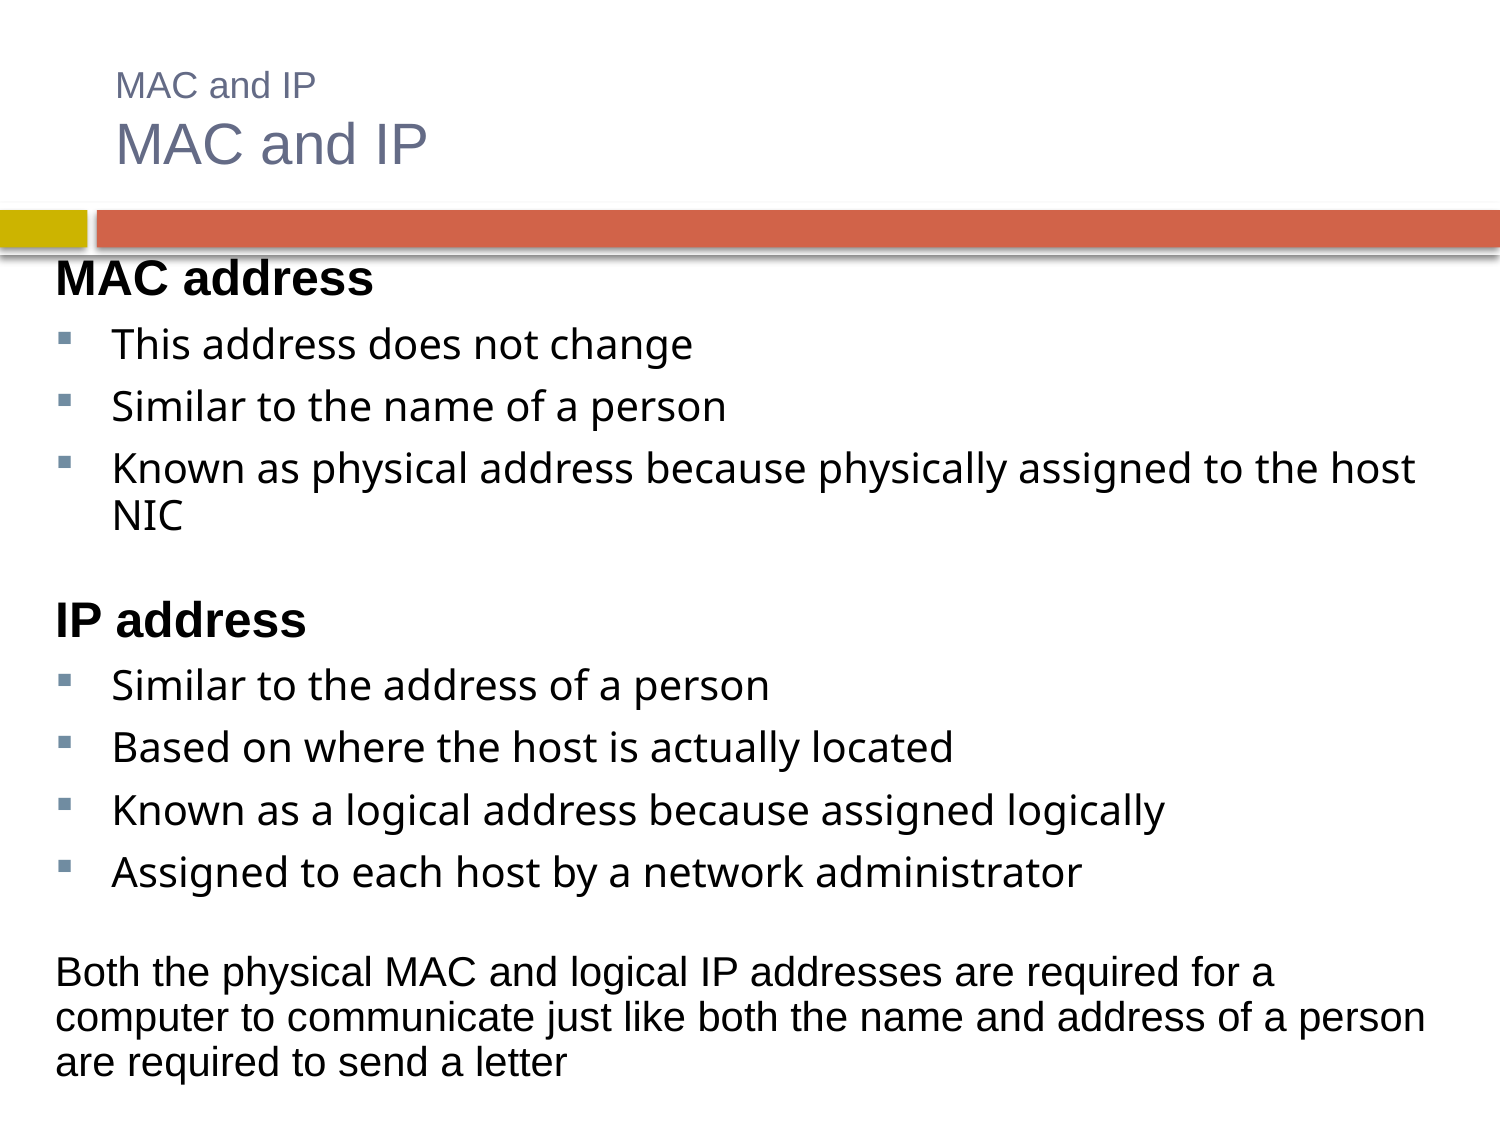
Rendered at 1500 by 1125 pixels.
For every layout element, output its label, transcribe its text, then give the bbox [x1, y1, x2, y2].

title MAC and IP MAC and IP [100, 37, 1438, 200]
text_box MAC address This address does not change Similar to the name of a person Known as physical address because physically assigned to the host NIC IP address Similar to the address of a person Based on where the host is actually located Known as a logical address because assigned logically Assigned to each host by a network administrator Both the physical MAC and logical IP addresses are required for a computer to communicate just like both the name and address of a person are required to send a letter [40, 245, 1462, 1093]
